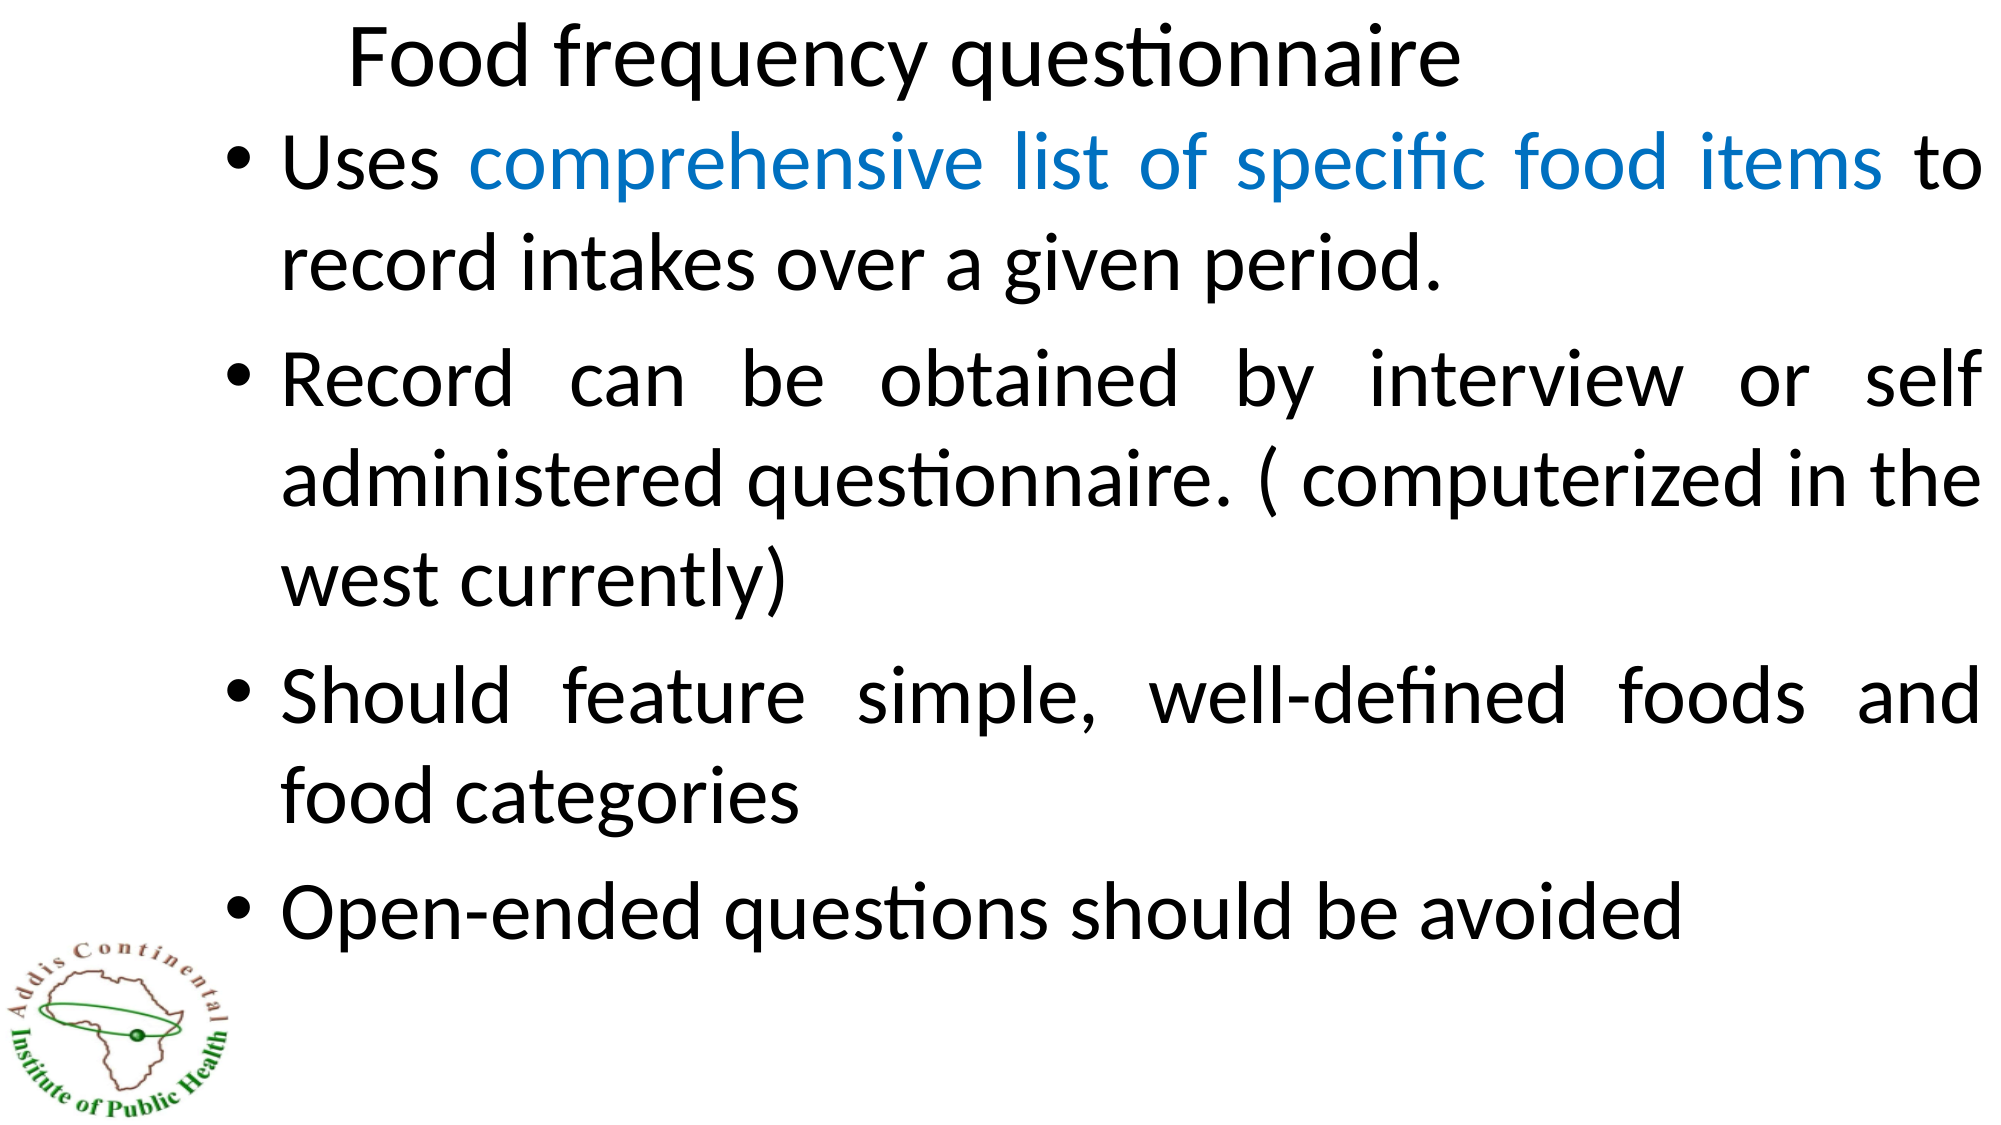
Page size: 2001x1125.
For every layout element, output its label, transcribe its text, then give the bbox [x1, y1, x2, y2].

list Uses comprehensive list of specific food items to record intakes over a given period. Record can be obtained by interview or self administered questionnaire. ( computerized in the west currently) Should feature simple, well-defined foods and food categories Open-ended questions should be avoided [209, 99, 2000, 1052]
picture [0, 940, 236, 1125]
title Food frequency questionnaire [332, 0, 1671, 99]
